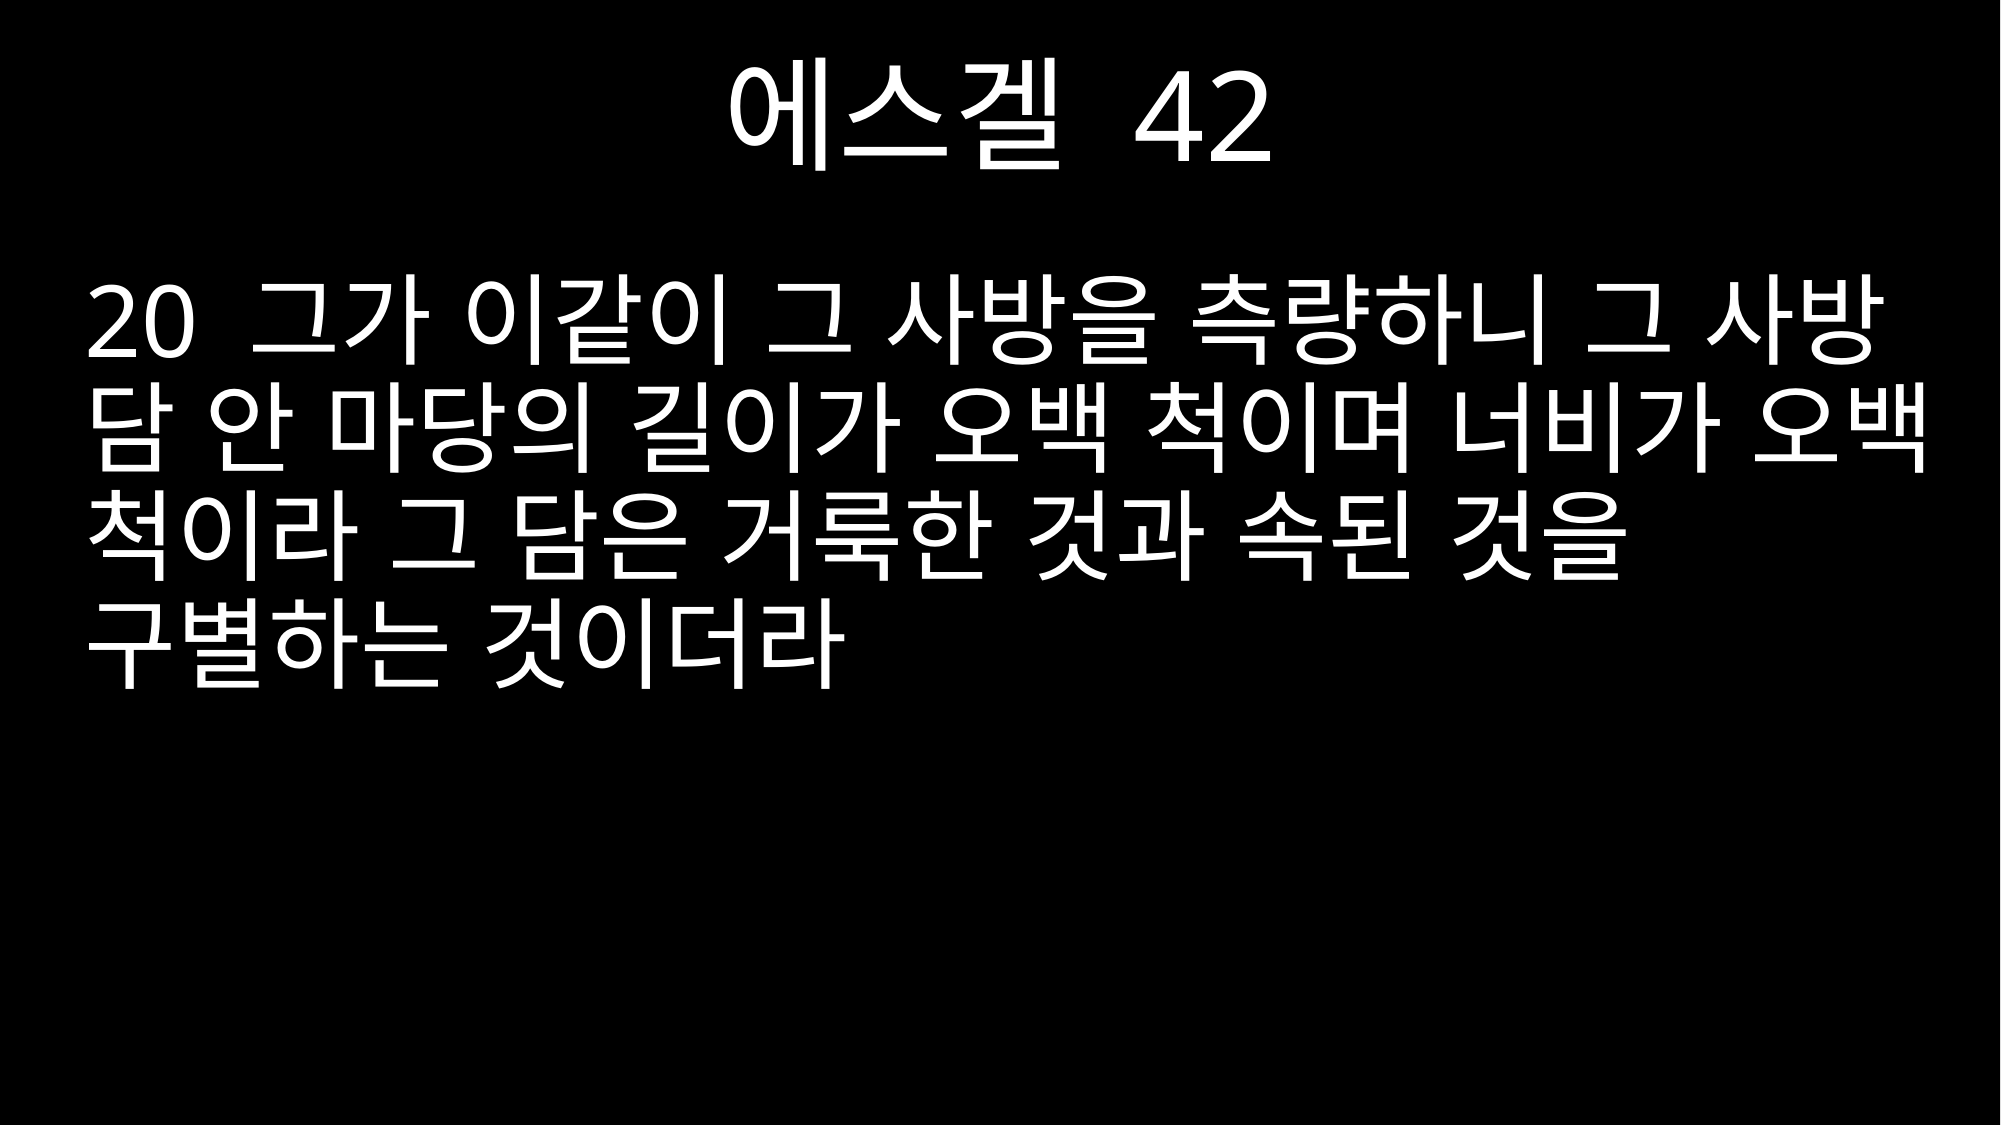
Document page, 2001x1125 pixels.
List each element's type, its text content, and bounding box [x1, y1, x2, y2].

picture [0, 0, 2001, 1125]
list 20 그가 이같이 그 사방을 측량하니 그 사방 담 안 마당의 길이가 오백 척이며 너비가 오백 척이라 그 담은 거룩한 것과 속된 것을 구별하는 것이더라 [69, 263, 1953, 423]
footer 에스겔 42 [0, 32, 2000, 192]
